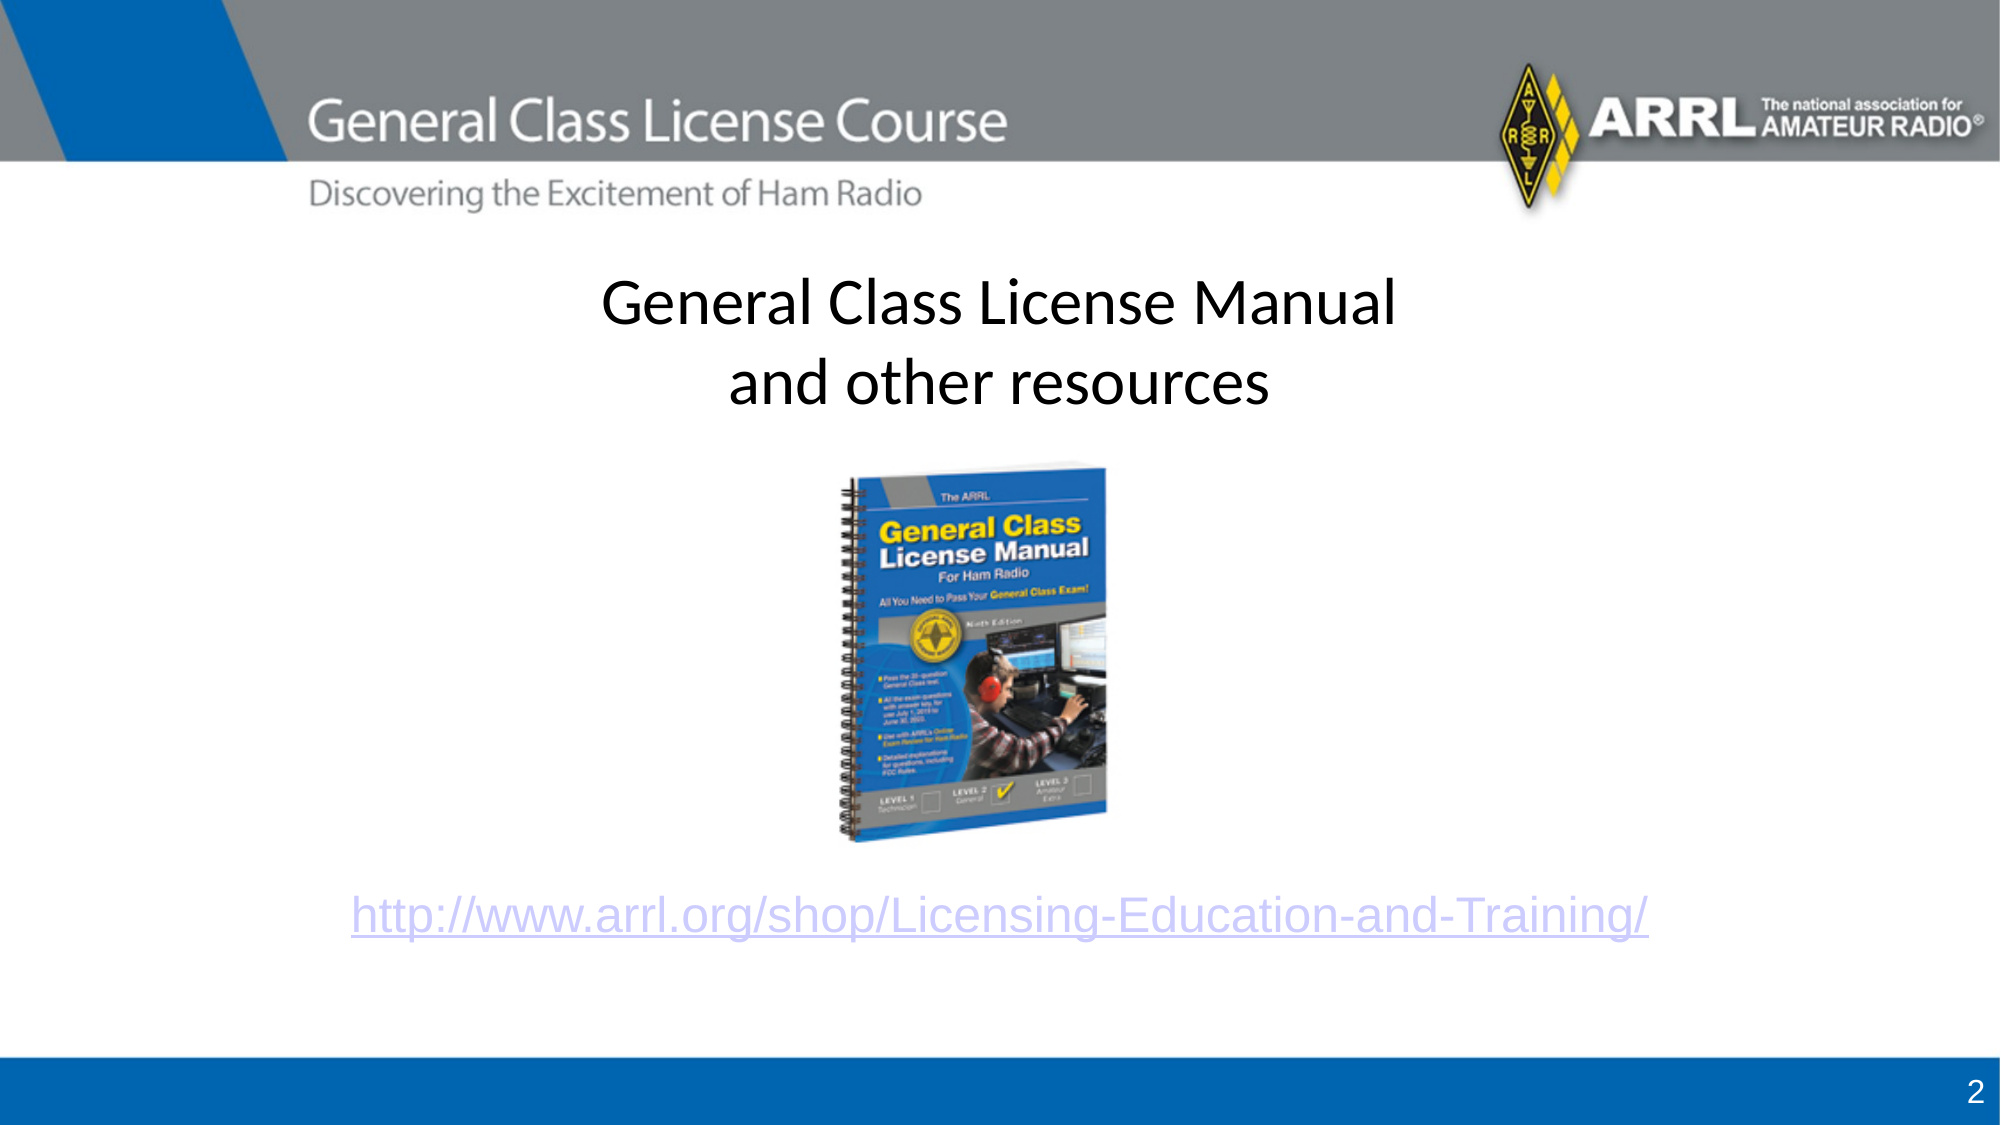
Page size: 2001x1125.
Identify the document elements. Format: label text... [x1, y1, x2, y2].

list http://www.arrl.org/shop/Licensing-Education-and-Training/ [99, 525, 1900, 1005]
title General Class License Manual and other resources [99, 249, 1900, 388]
picture [0, 0, 2001, 1125]
text_box 2 [1912, 1062, 2000, 1118]
